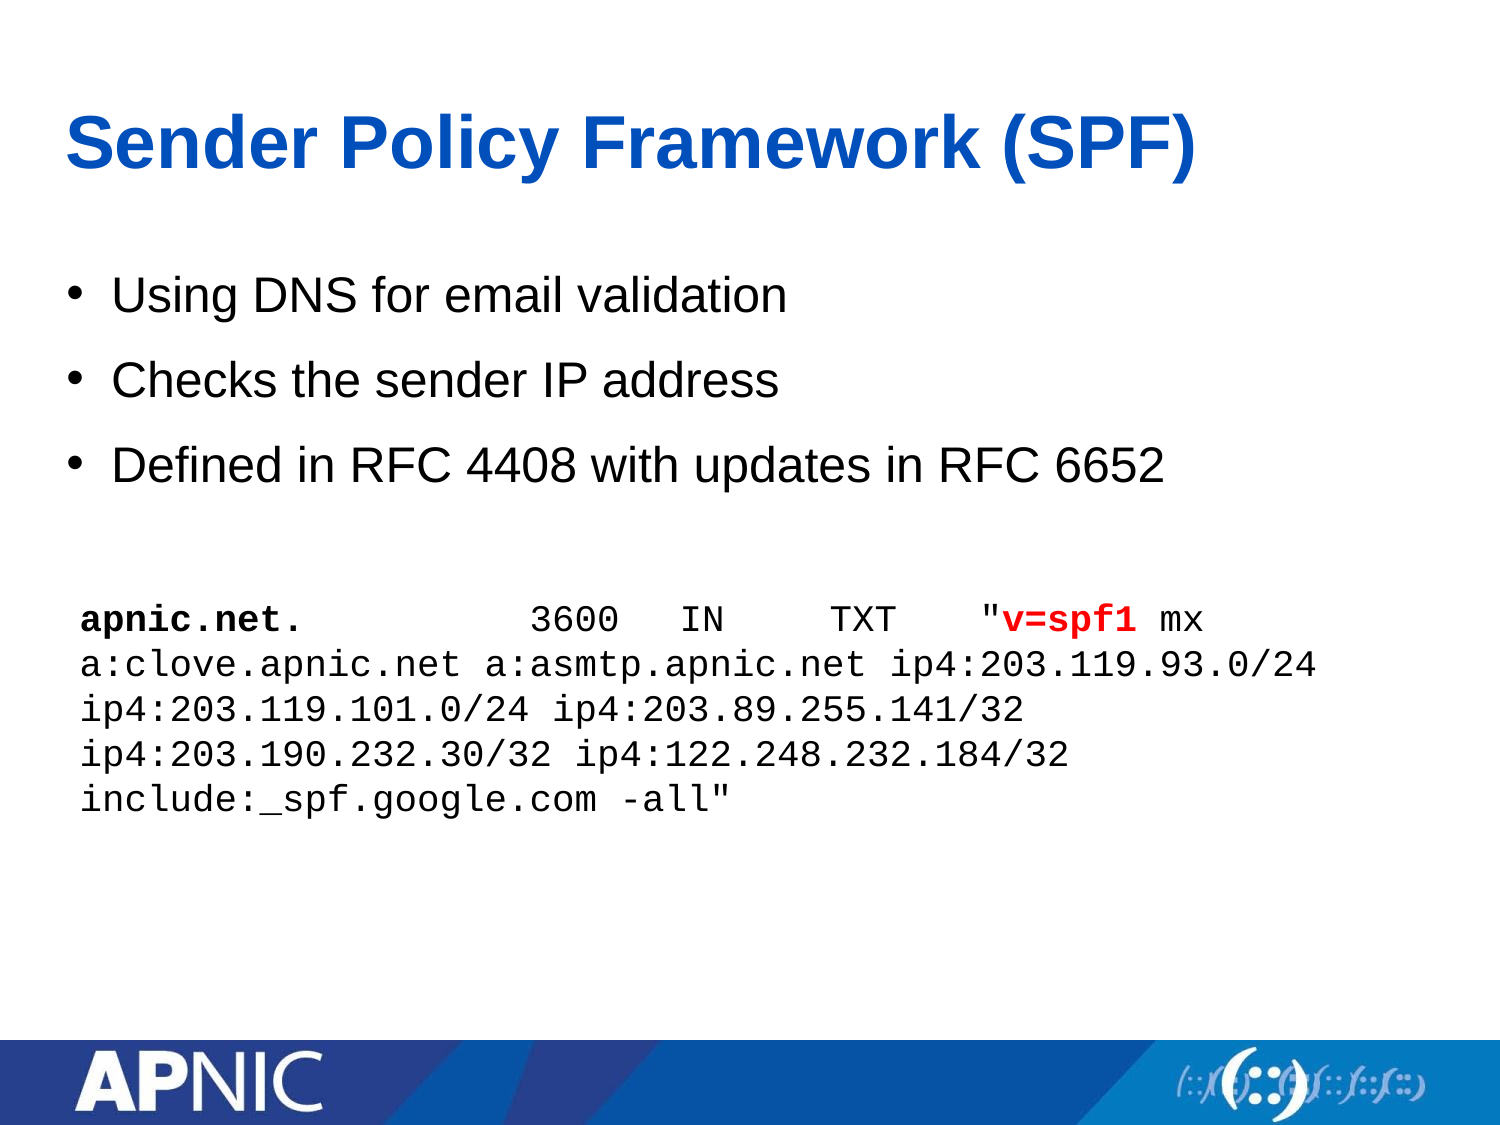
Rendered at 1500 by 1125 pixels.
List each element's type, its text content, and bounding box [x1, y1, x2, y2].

text_box apnic.net. 3600 IN TXT "v=spf1 mx a:clove.apnic.net a:asmtp.apnic.net ip4:203.119.93.0/24 ip4:203.119.101.0/24 ip4:203.89.255.141/32 ip4:203.190.232.30/32 ip4:122.248.232.184/32 include:_spf.google.com -all" [64, 586, 1412, 826]
list Using DNS for email validation Checks the sender IP address Defined in RFC 4408 with updates in RFC 6652 [66, 262, 1437, 1012]
picture [0, 1040, 1500, 1125]
title Sender Policy Framework (SPF) [64, 45, 1436, 233]
